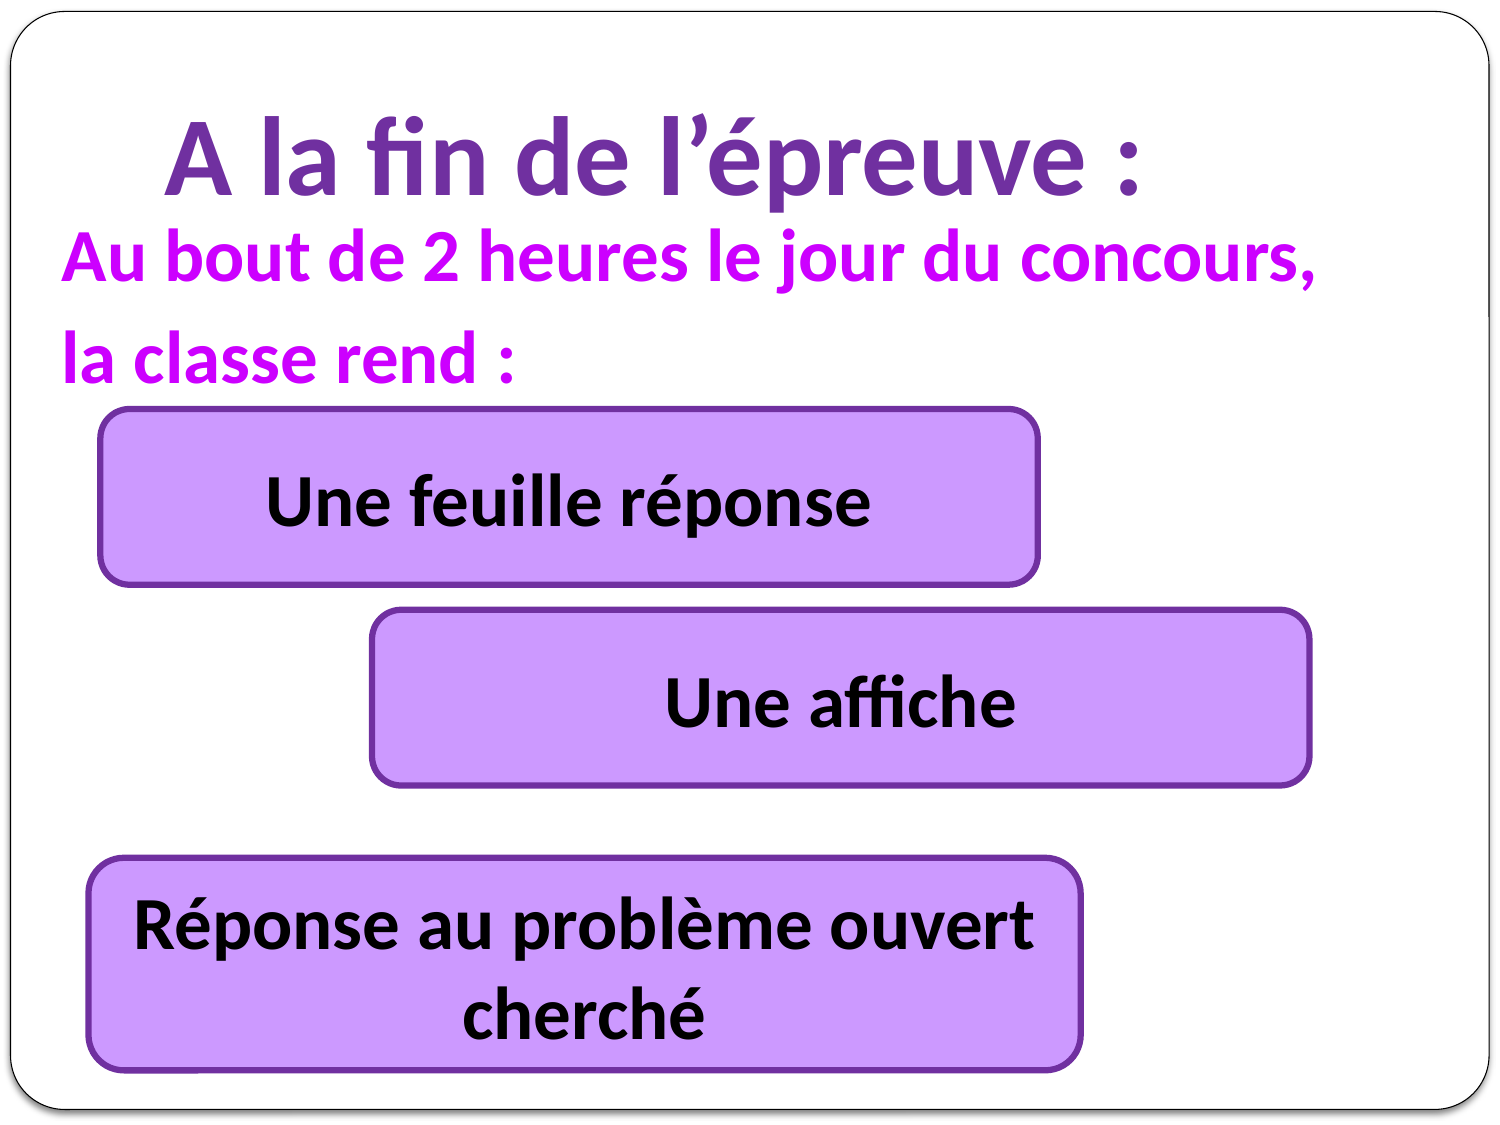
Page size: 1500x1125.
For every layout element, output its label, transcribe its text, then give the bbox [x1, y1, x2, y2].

text_box Une feuille réponse [99, 407, 1039, 586]
text_box Réponse au problème ouvert cherché [87, 856, 1082, 1072]
text_box Une affiche [370, 608, 1311, 787]
title A la fin de l’épreuve : [150, 45, 1425, 199]
list Au bout de 2 heures le jour du concours, la classe rend : [46, 199, 1430, 434]
